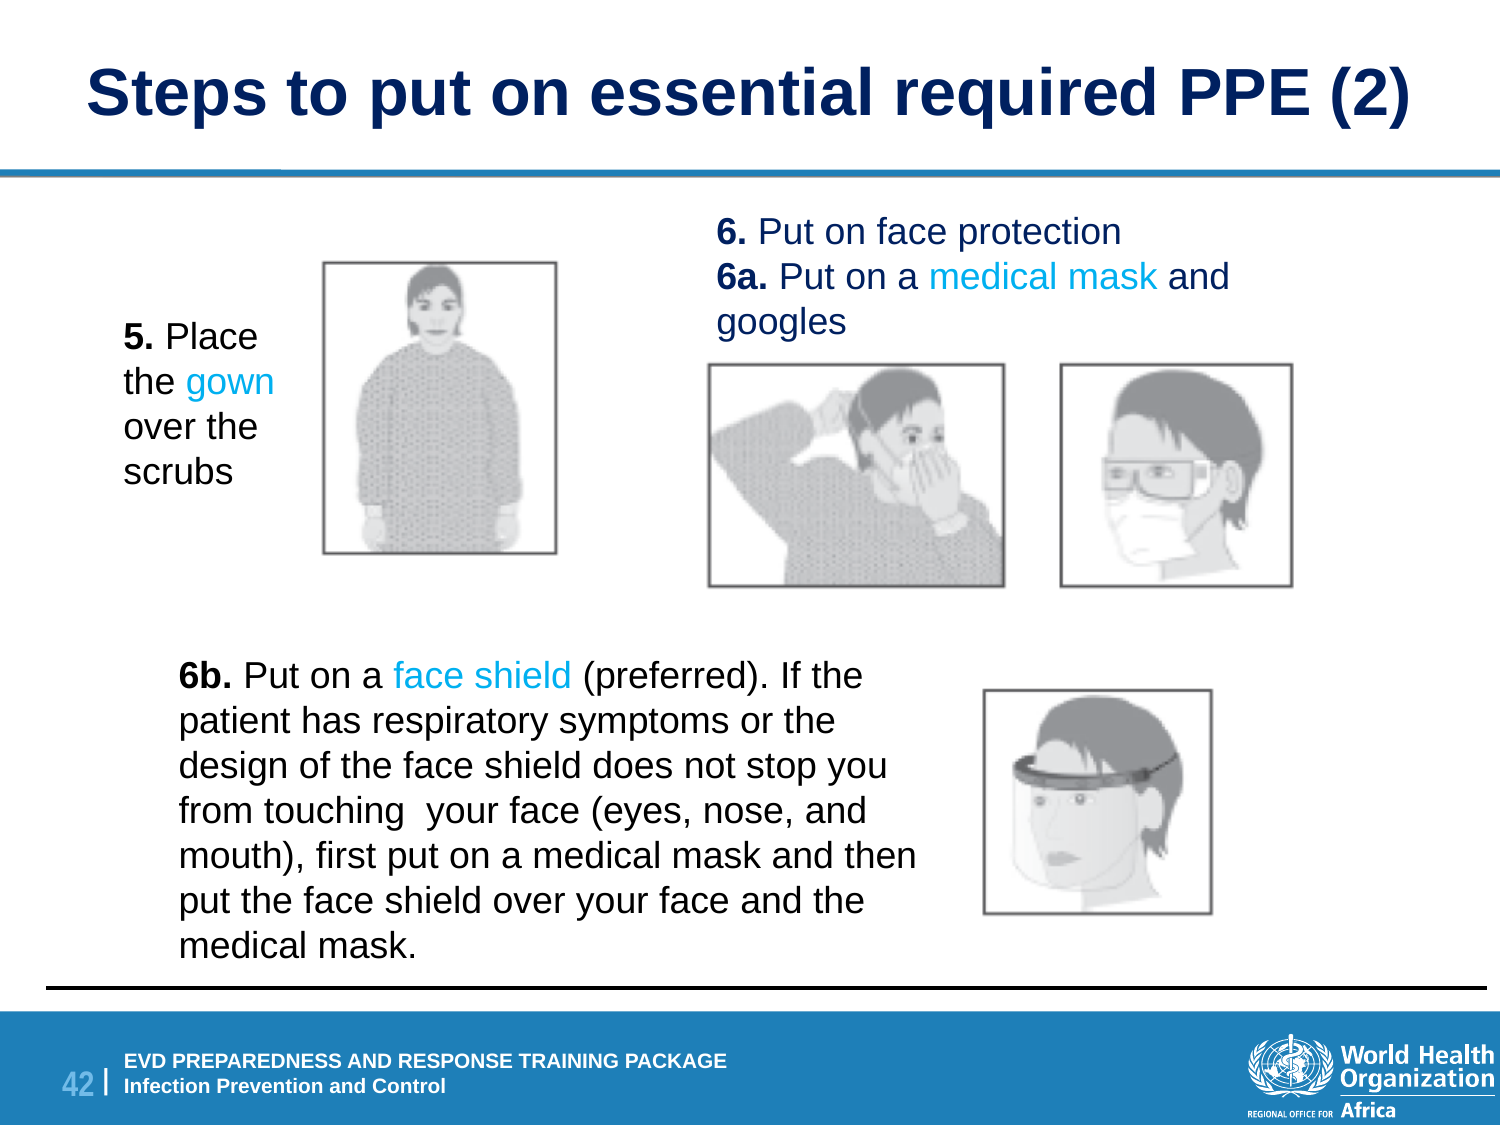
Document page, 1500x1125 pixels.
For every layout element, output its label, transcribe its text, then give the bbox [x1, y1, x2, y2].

text_box 6. Put on face protection 6a. Put on a medical mask and googles [702, 200, 1299, 349]
text_box 6b. Put on a face shield (preferred). If the patient has respiratory symptoms or the design of the face shield does not stop you from touching your face (eyes, nose, and mouth), first put on a medical mask and then put the face shield over your face and the medical mask. [165, 644, 944, 973]
picture [702, 358, 1299, 594]
text_box 5. Place the gown over the scrubs [109, 305, 308, 499]
picture [975, 680, 1223, 921]
picture [313, 252, 569, 563]
text_box Steps to put on essential required PPE (2) [0, 41, 1500, 136]
